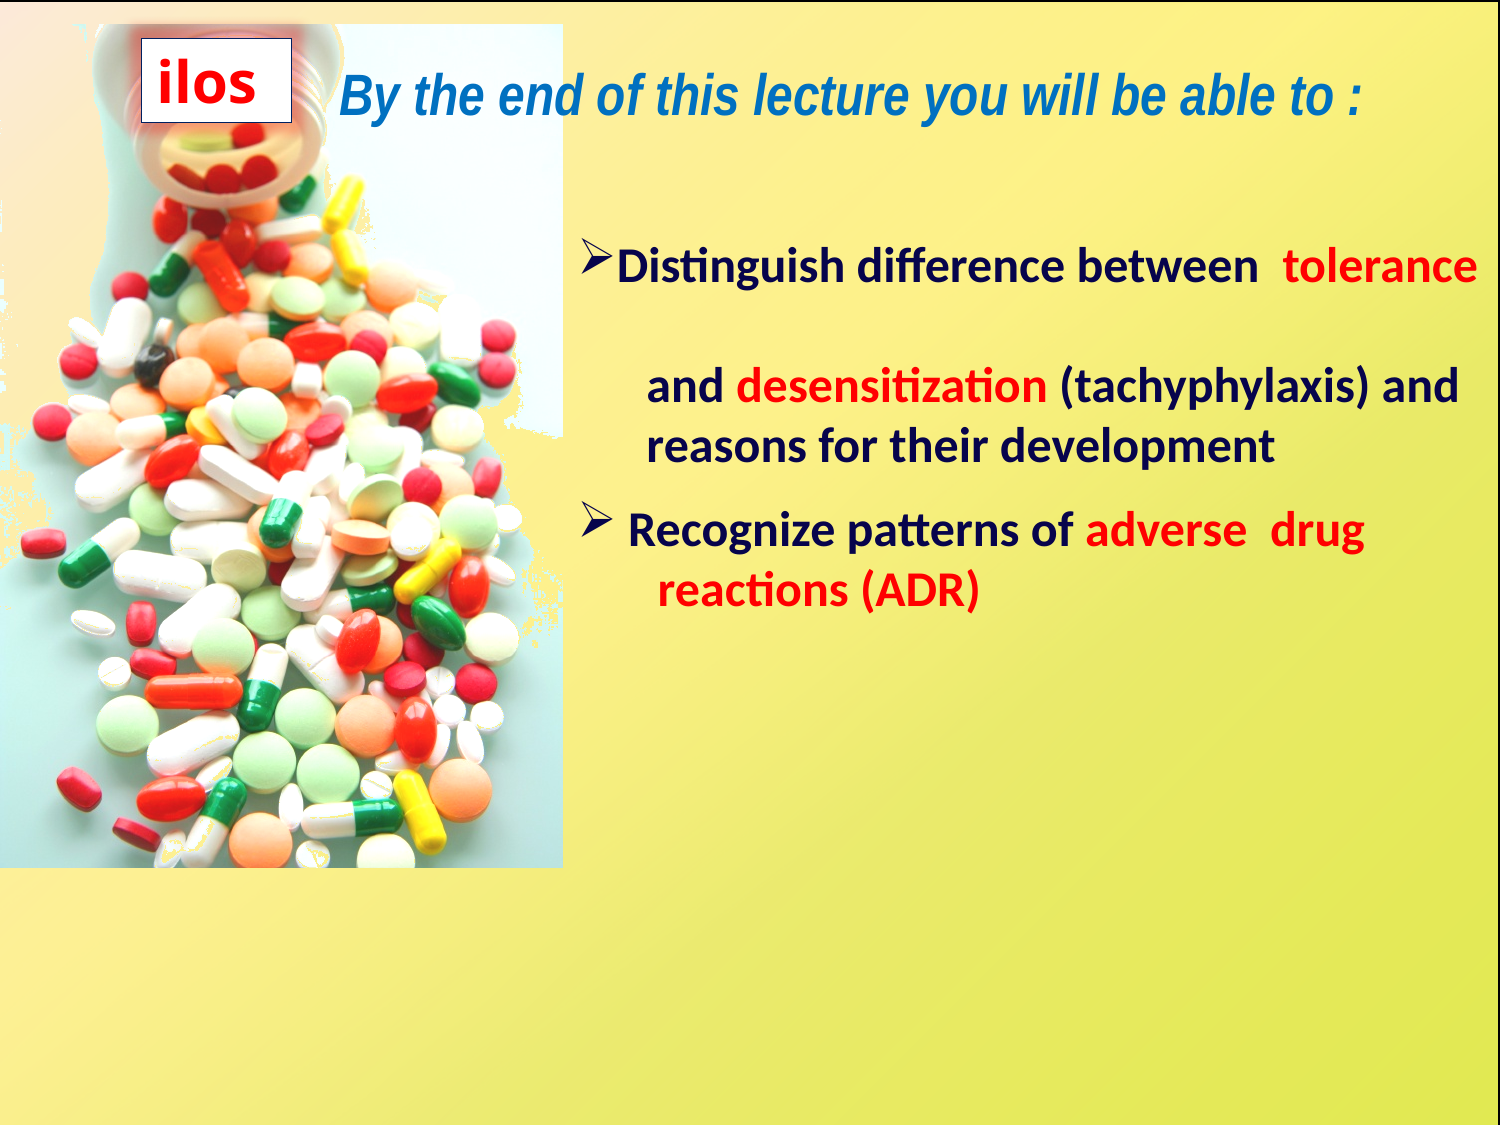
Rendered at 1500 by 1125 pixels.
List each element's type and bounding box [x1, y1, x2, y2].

text_box [0, 0, 1500, 1125]
picture [0, 24, 563, 868]
